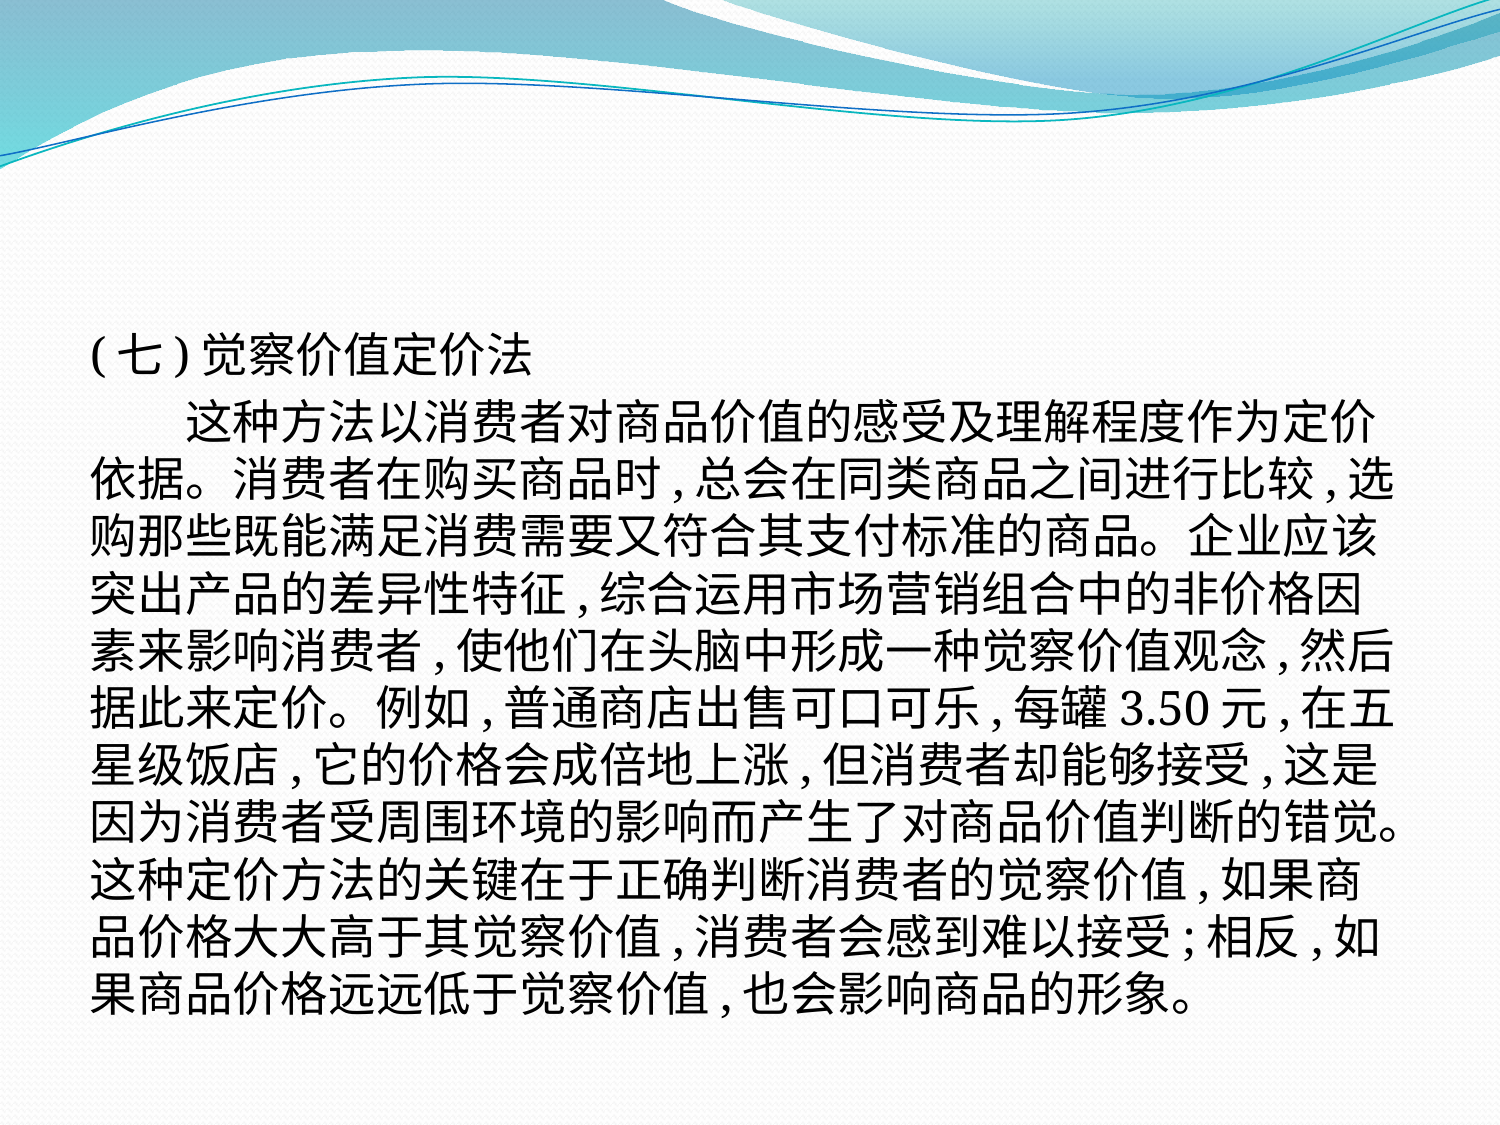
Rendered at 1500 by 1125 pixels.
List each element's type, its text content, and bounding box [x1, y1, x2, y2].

list (七)觉察价值定价法 这种方法以消费者对商品价值的感受及理解程度作为定价依据。消费者在购买商品时,总会在同类商品之间进行比较,选购那些既能满足消费需要又符合其支付标准的商品。企业应该突出产品的差异性特征,综合运用市场营销组合中的非价格因素来影响消费者,使他们在头脑中形成一种觉察价值观念,然后据此来定价。例如,普通商店出售可口可乐,每罐3.50元,在五星级饭店,它的价格会成倍地上涨,但消费者却能够接受,这是因为消费者受周围环境的影响而产生了对商品价值判断的错觉。这种定价方法的关键在于正确判断消费者的觉察价值,如果商品价格大大高于其觉察价值,消费者会感到难以接受;相反,如果商品价格远远低于觉察价值,也会影响商品的形象。 [75, 317, 1425, 1038]
